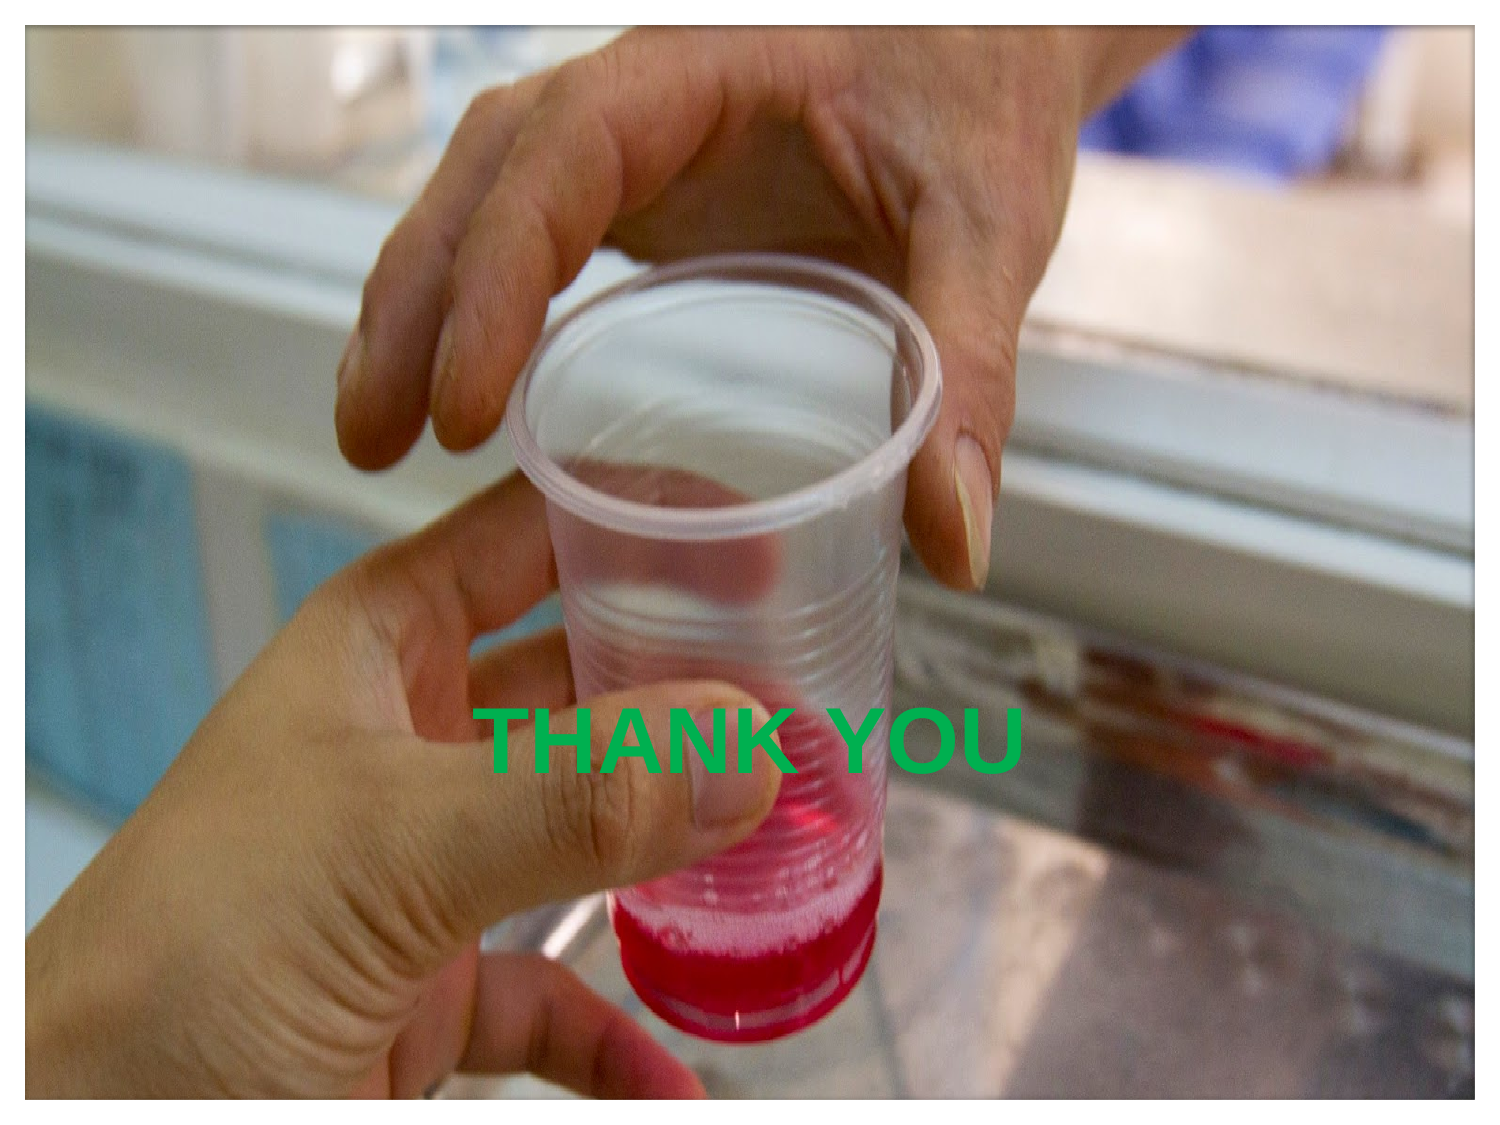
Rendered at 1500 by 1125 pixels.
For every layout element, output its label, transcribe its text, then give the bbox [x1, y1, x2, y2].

picture [25, 25, 1474, 1099]
title THANK YOU [112, 650, 1388, 800]
